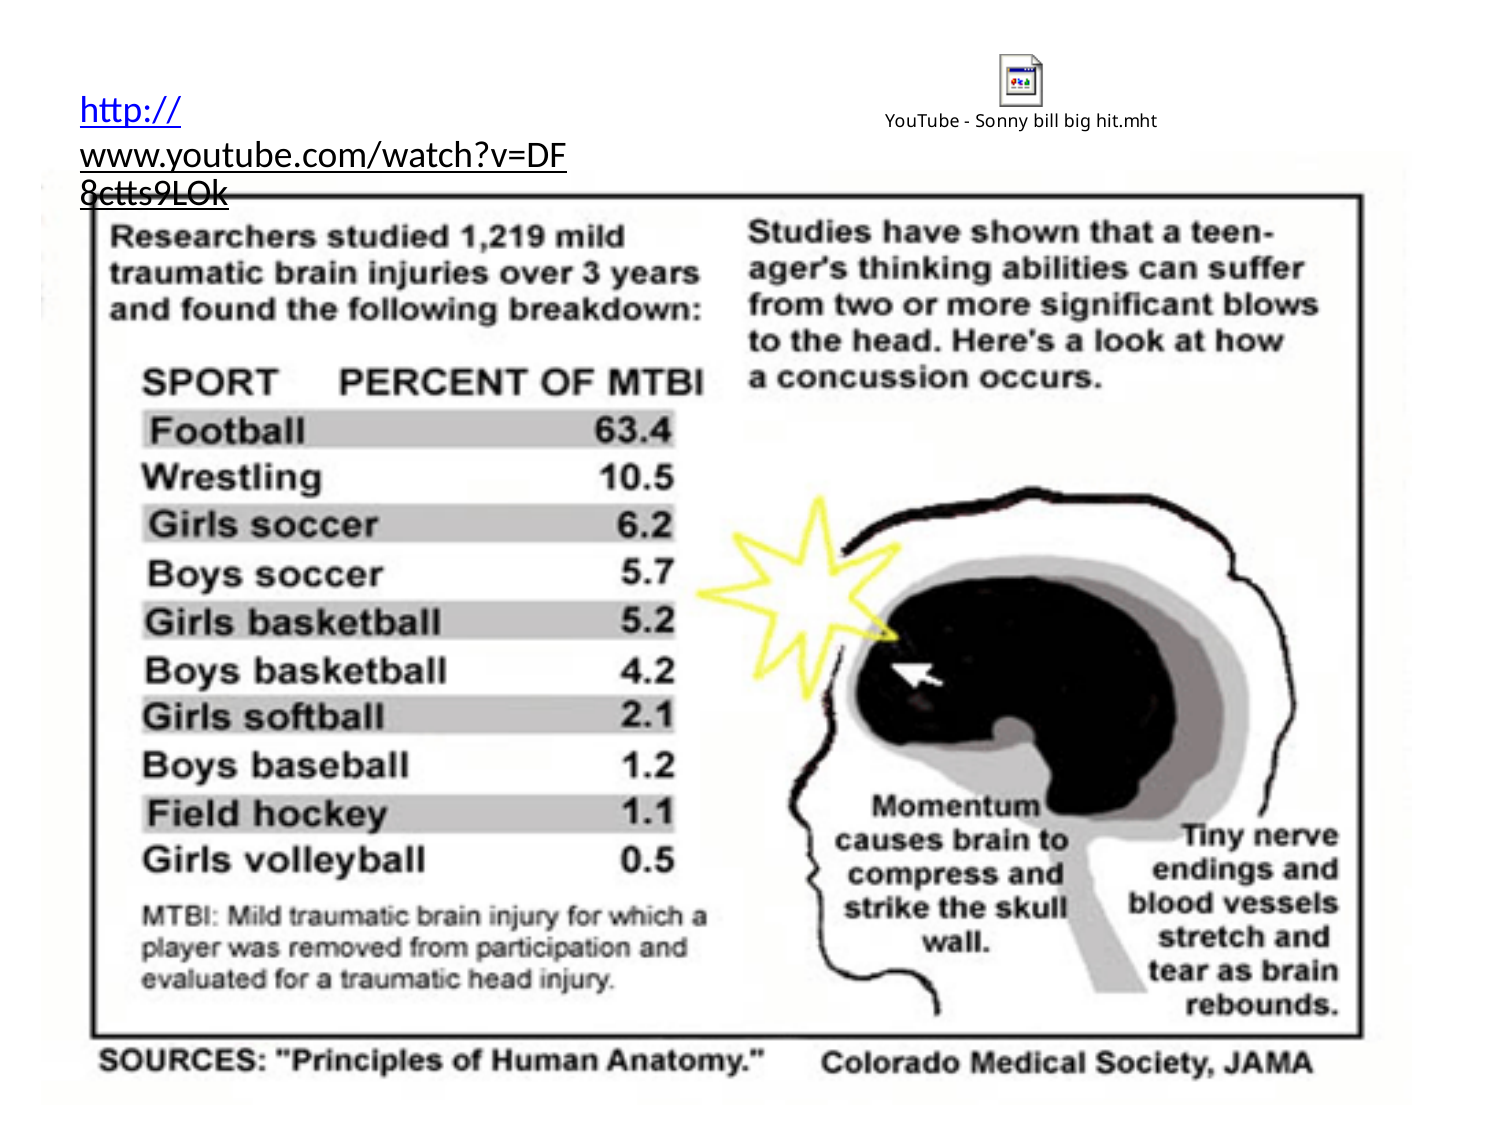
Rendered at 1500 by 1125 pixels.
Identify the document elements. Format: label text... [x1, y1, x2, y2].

picture [41, 151, 1412, 1105]
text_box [867, 54, 1174, 137]
text_box http://www.youtube.com/watch?v=DF8ctts9LOk [64, 78, 597, 150]
